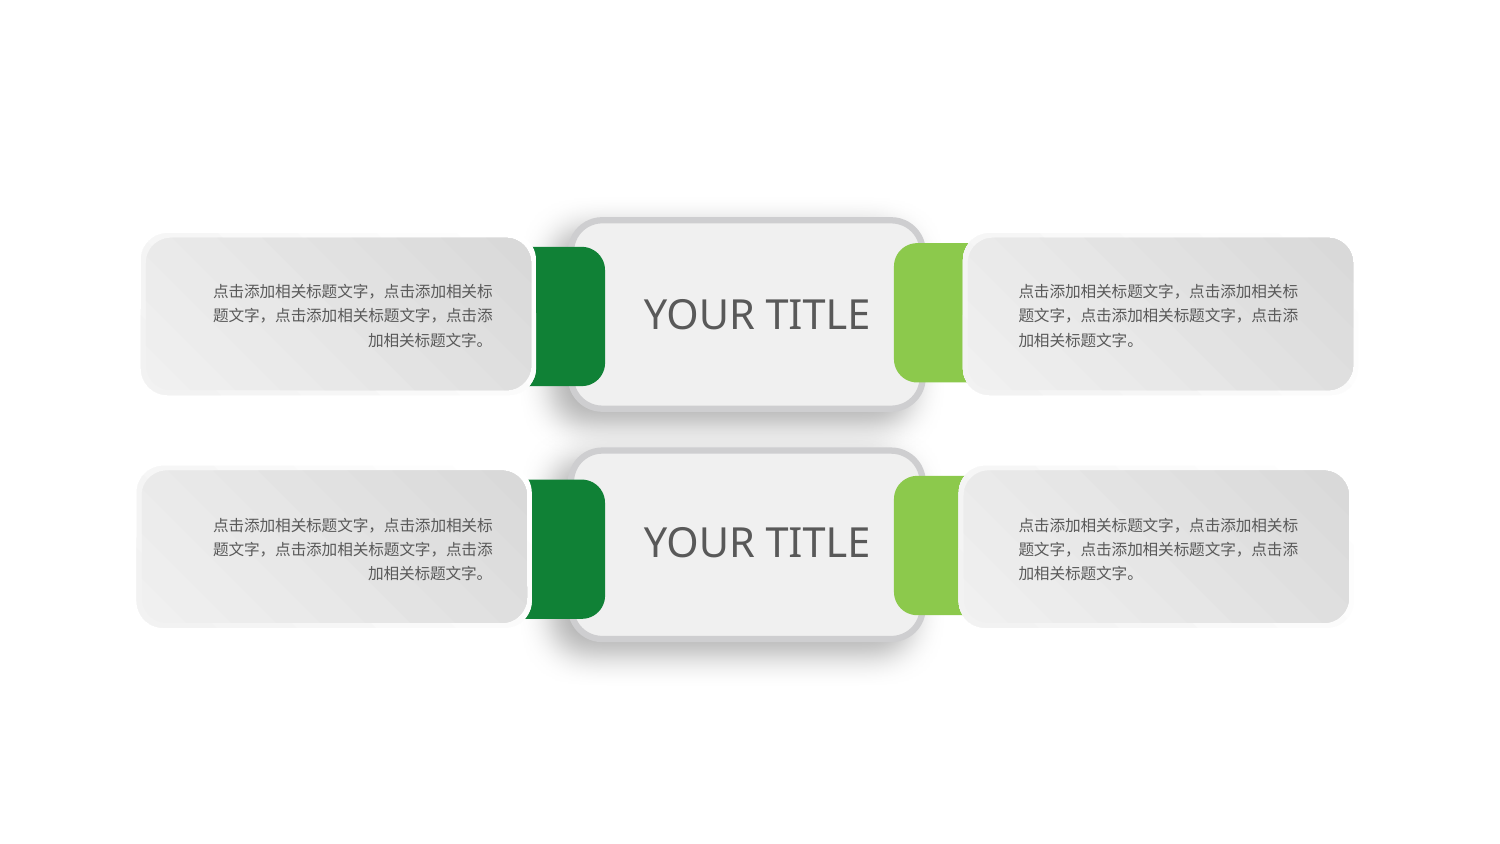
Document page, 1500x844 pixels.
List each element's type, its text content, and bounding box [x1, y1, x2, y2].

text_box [893, 242, 957, 383]
text_box [569, 448, 924, 642]
text_box YOUR TITLE [632, 282, 888, 344]
text_box [569, 218, 924, 411]
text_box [136, 465, 533, 628]
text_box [140, 232, 537, 396]
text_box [958, 465, 1354, 628]
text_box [962, 232, 1359, 396]
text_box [541, 246, 606, 387]
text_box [893, 475, 953, 616]
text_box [537, 479, 606, 620]
text_box YOUR TITLE [632, 510, 888, 572]
